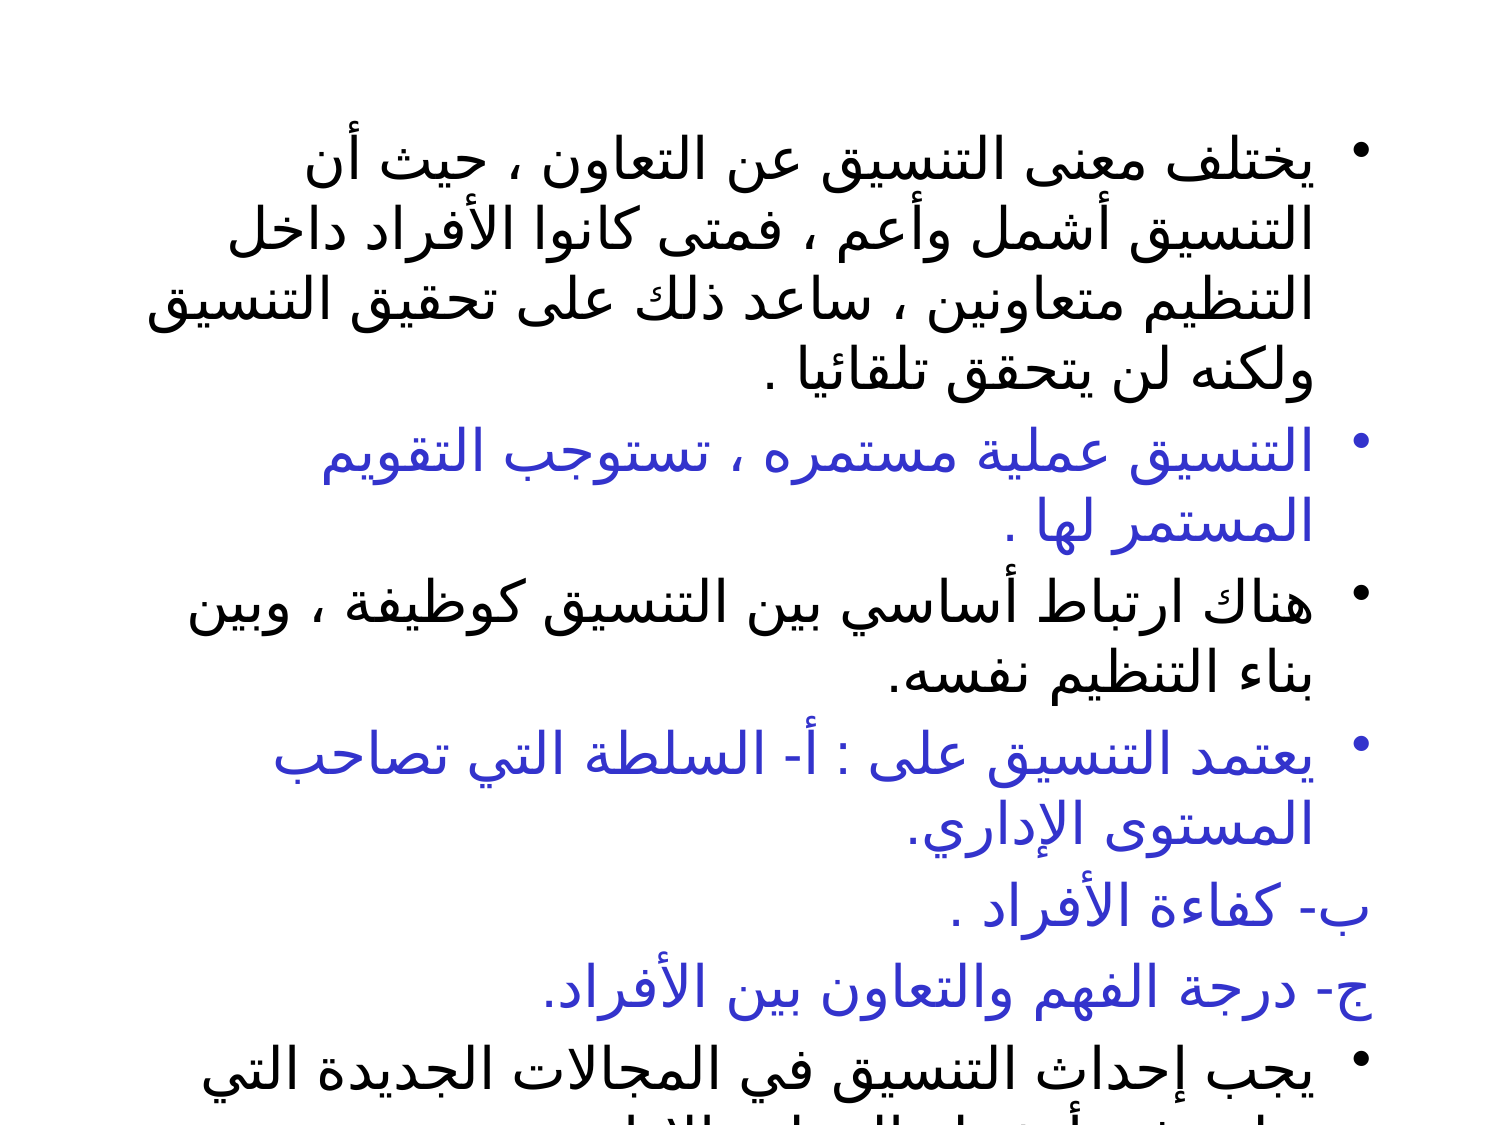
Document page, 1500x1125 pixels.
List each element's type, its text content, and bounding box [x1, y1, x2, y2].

list يختلف معنى التنسيق عن التعاون ، حيث أن التنسيق أشمل وأعم ، فمتى كانوا الأفراد داخل التنظيم متعاونين ، ساعد ذلك على تحقيق التنسيق ولكنه لن يتحقق تلقائيا . التنسيق عملية مستمره ، تستوجب التقويم المستمر لها . هناك ارتباط أساسي بين التنسيق كوظيفة ، وبين بناء التنظيم نفسه. يعتمد التنسيق على : أ- السلطة التي تصاحب المستوى الإداري. ب- كفاءة الأفراد . ج- درجة الفهم والتعاون بين الأفراد. يجب إحداث التنسيق في المجالات الجديدة التي تظهر في أنشطة التنظيم الإداري . [112, 113, 1388, 1001]
